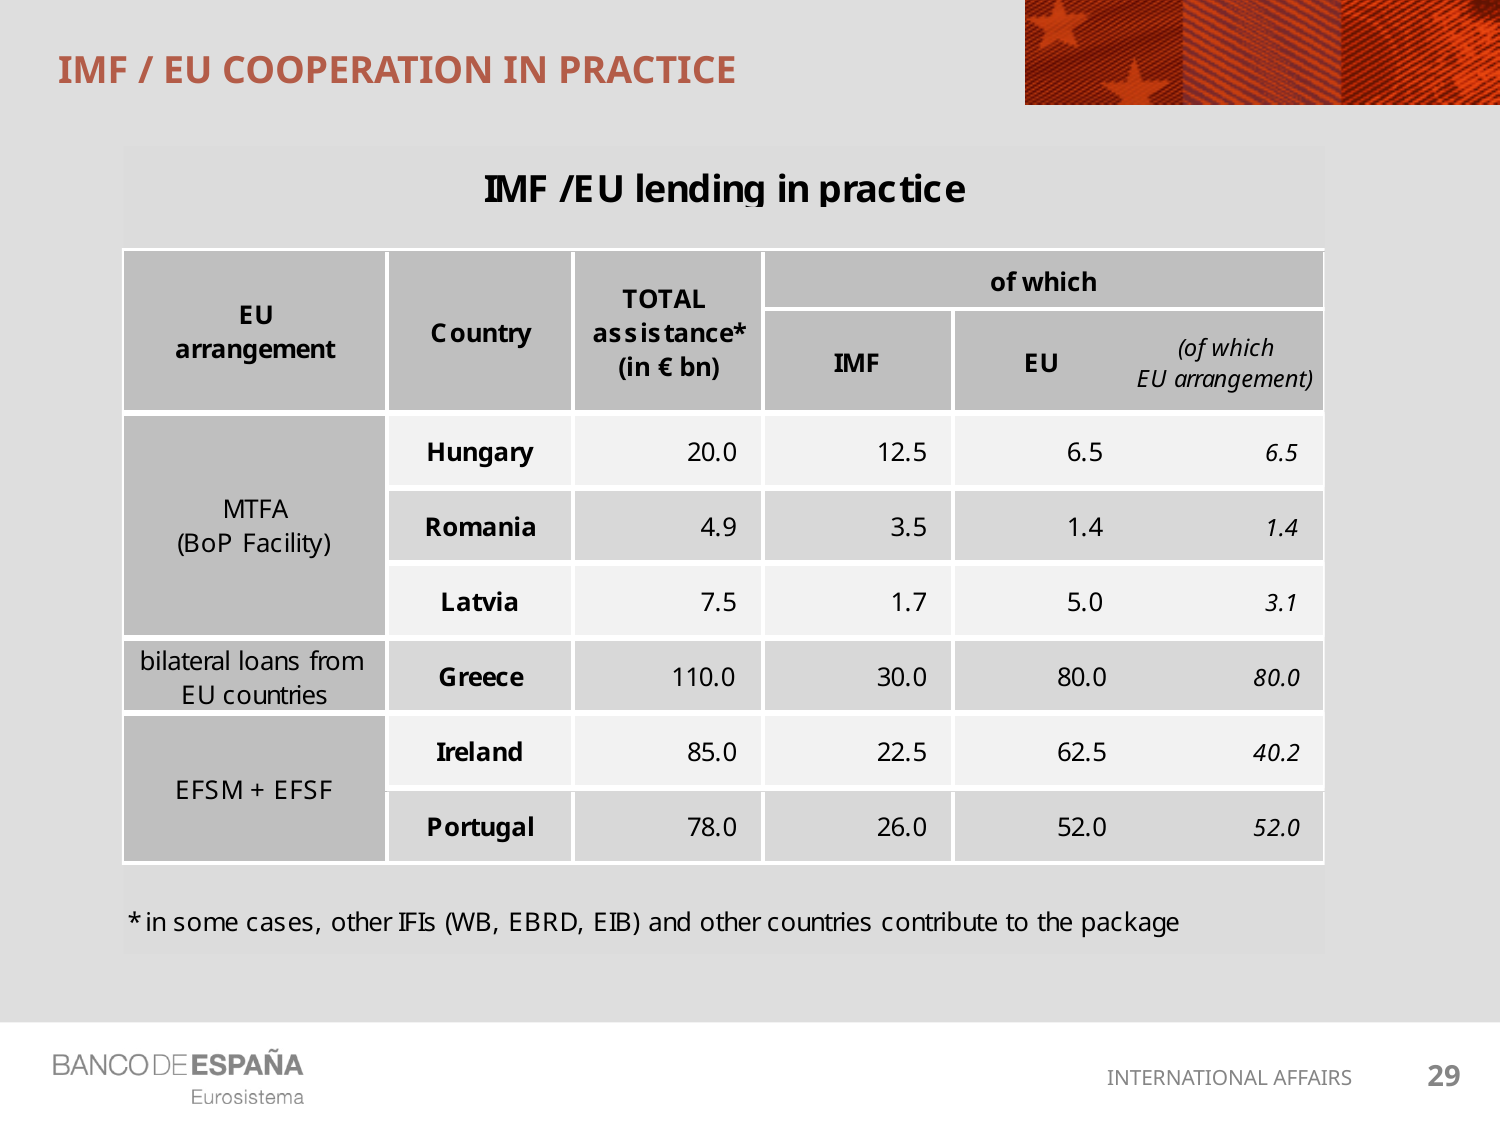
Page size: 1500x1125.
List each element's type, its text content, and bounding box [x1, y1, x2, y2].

picture [121, 144, 1327, 956]
title IMF / EU COOPERATION IN PRACTICE [42, 0, 1016, 139]
picture [1025, 0, 1500, 105]
picture [53, 1048, 304, 1104]
slide_number 29 [1390, 1049, 1477, 1104]
